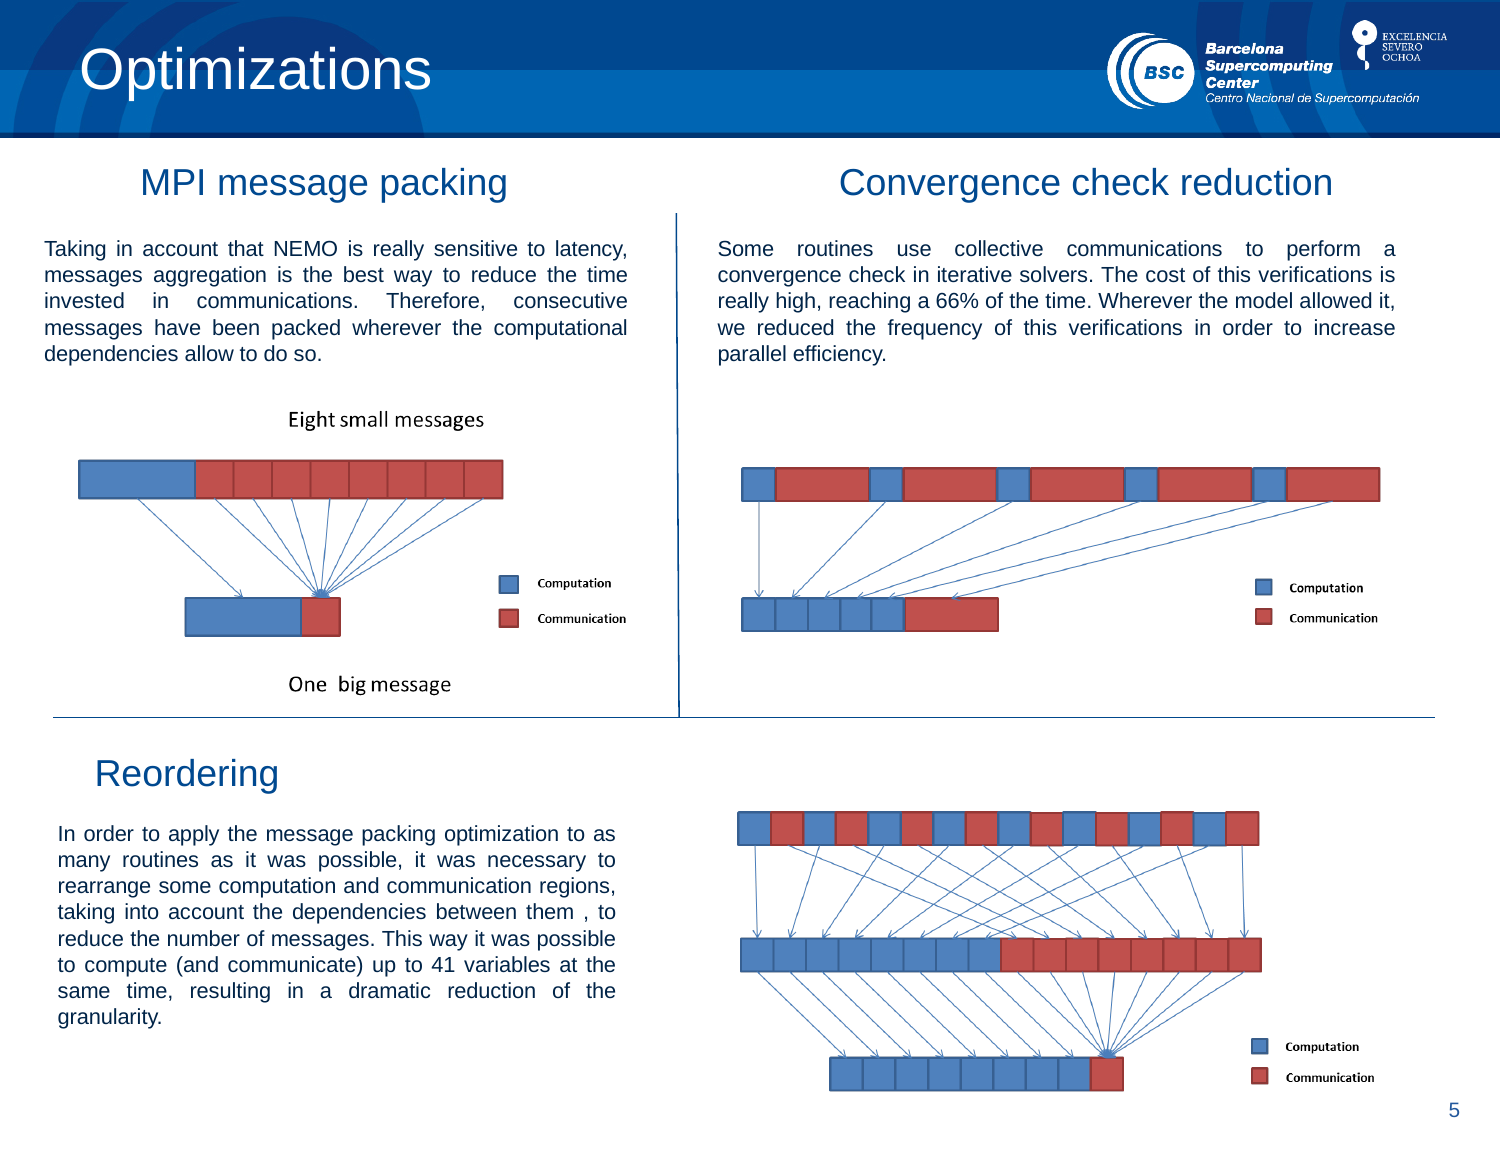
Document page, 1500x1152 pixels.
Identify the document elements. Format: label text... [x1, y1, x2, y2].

picture [741, 466, 1400, 635]
picture [77, 398, 665, 711]
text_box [675, 212, 680, 718]
text_box Taking in account that NEMO is really sensitive to latency, messages aggregation is the best way to reduce the time invested in communications. Therefore, consecutive messages have been packed wherever the computational dependencies allow to do so. [29, 227, 644, 374]
picture [0, 0, 1500, 138]
text_box Some routines use collective communications to perform a convergence check in iterative solvers. The cost of this verifications is really high, reaching a 66% of the time. Wherever the model allowed it, we reduced the frequency of this verifications in order to increase parallel efficiency. [702, 227, 1412, 374]
text_box Convergence check reduction [823, 150, 1349, 211]
text_box MPI message packing [125, 150, 524, 211]
picture [736, 811, 1397, 1094]
text_box In order to apply the message packing optimization to as many routines as it was possible, it was necessary to rearrange some computation and communication regions, taking into account the dependencies between them , to reduce the number of messages. This way it was possible to compute (and communicate) up to 41 variables at the same time, resulting in a dramatic reduction of the granularity. [42, 811, 632, 1037]
title Optimizations [65, 23, 1081, 138]
text_box Reordering [79, 741, 295, 801]
